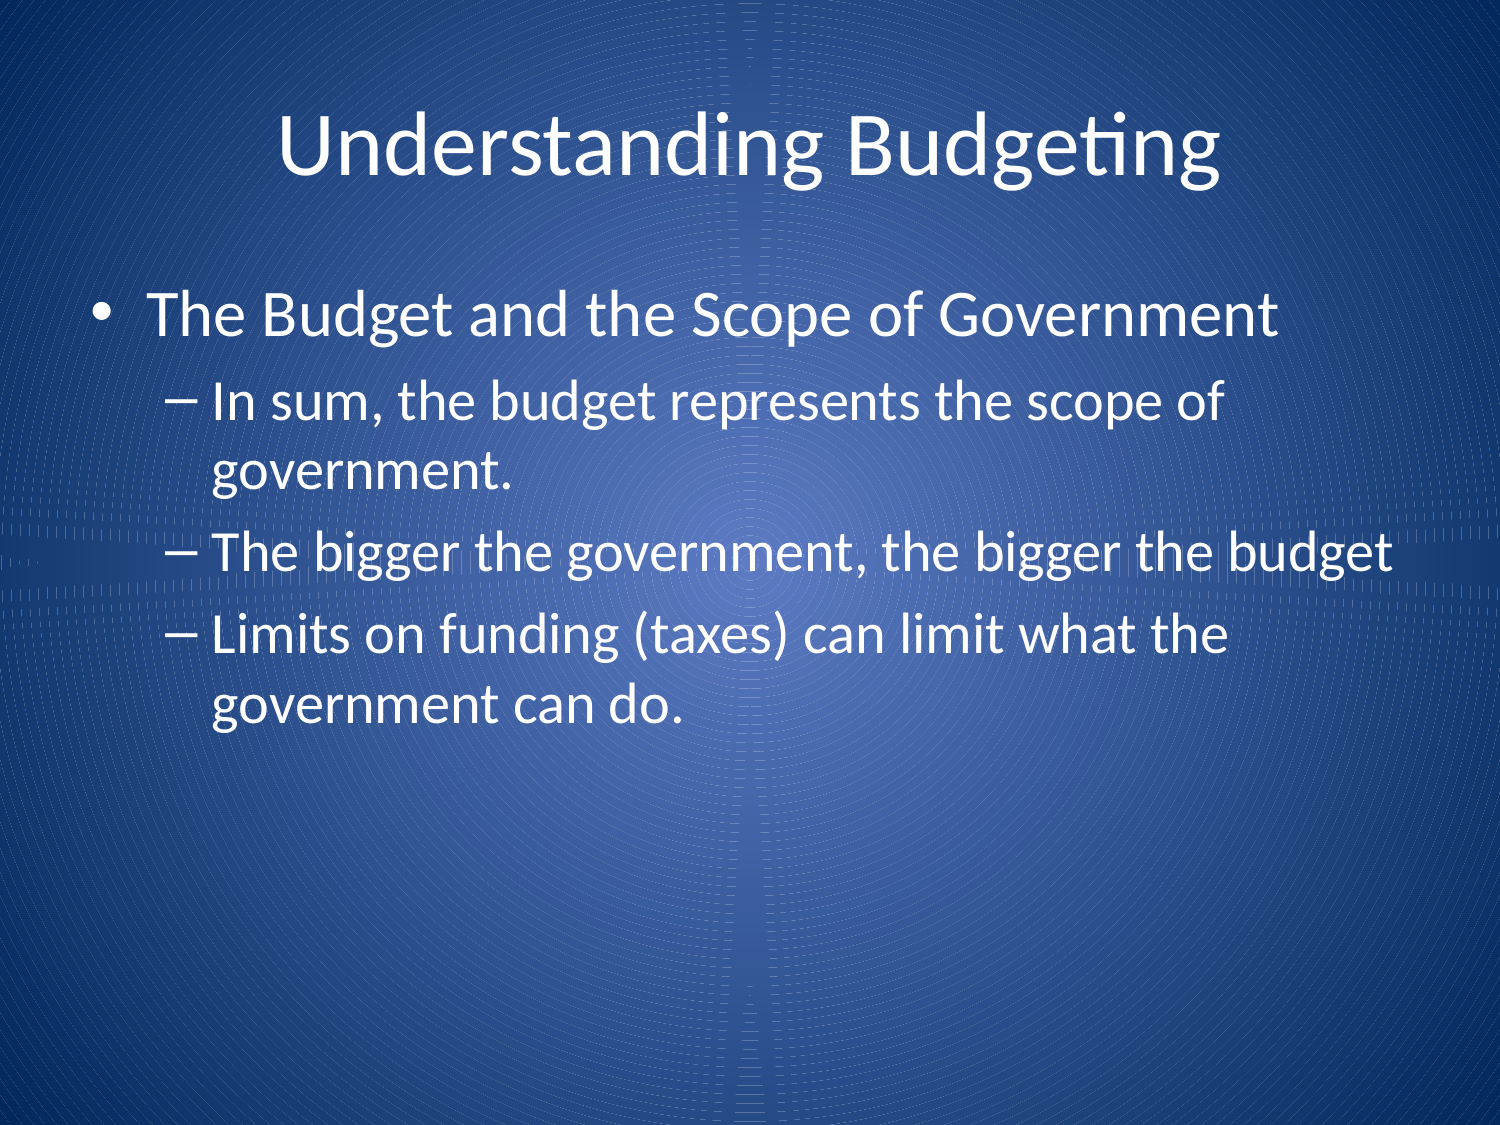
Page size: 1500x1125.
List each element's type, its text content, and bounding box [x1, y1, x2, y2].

title Understanding Budgeting [75, 45, 1425, 233]
list The Budget and the Scope of Government In sum, the budget represents the scope of government. The bigger the government, the bigger the budget Limits on funding (taxes) can limit what the government can do. [75, 262, 1425, 1005]
